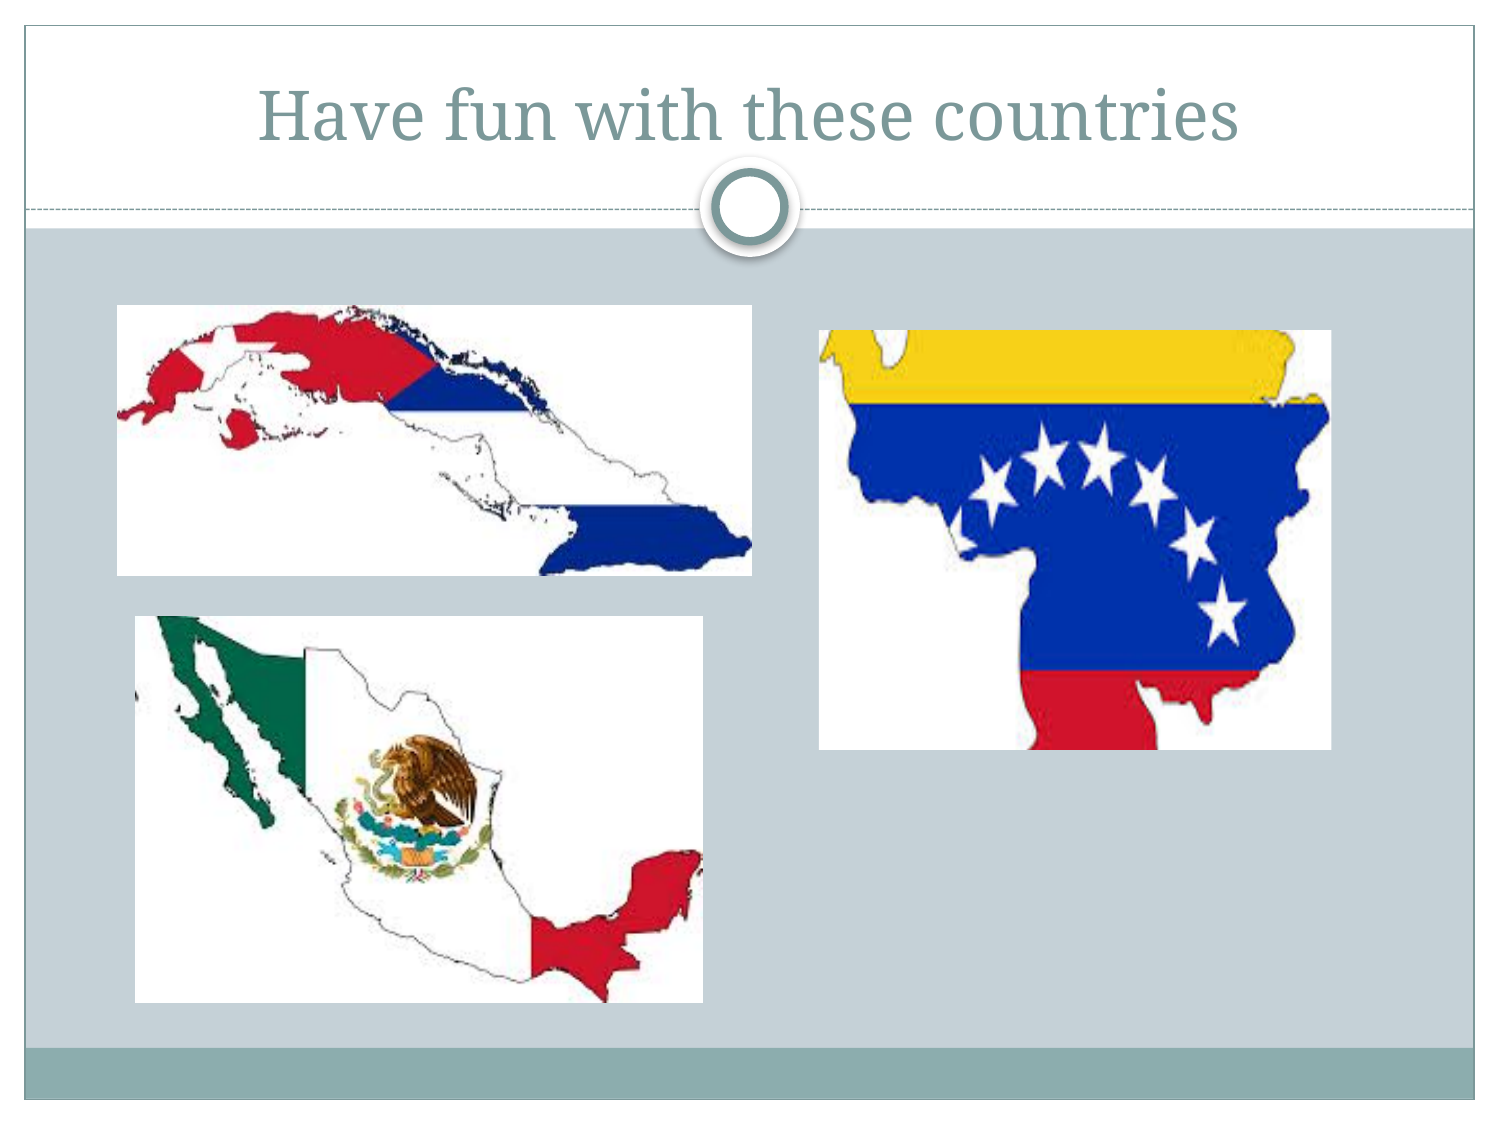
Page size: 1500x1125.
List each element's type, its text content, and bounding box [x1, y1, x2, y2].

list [818, 330, 1332, 750]
title Have fun with these countries [49, 37, 1450, 162]
picture [135, 616, 703, 1003]
picture [117, 304, 753, 577]
